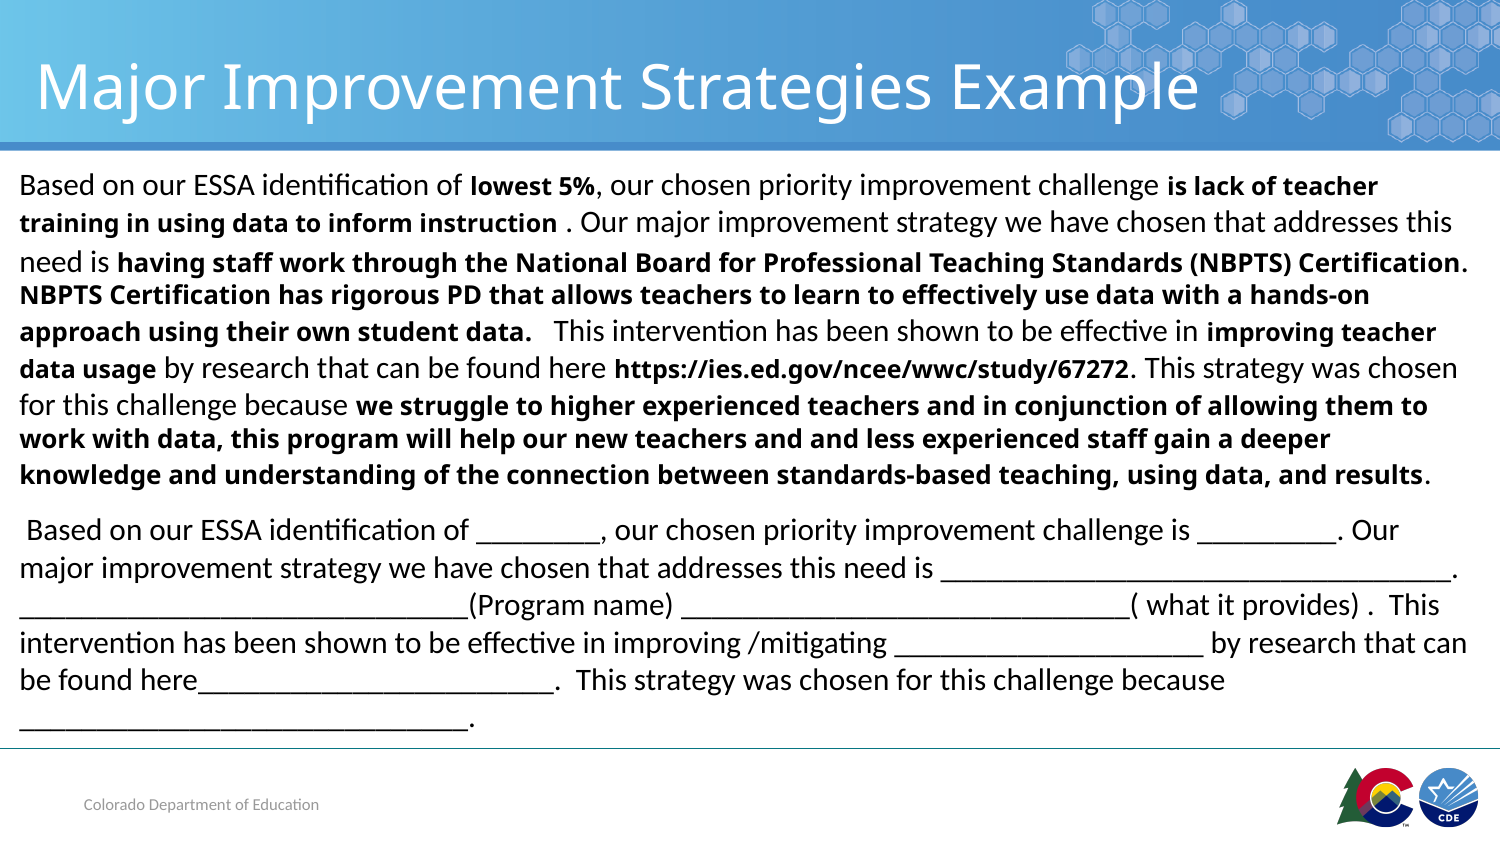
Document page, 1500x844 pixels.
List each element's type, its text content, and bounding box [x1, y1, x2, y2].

list Based on our ESSA identification of lowest 5%, our chosen priority improvement challenge is lack of teacher training in using data to inform instruction . Our major improvement strategy we have chosen that addresses this need is having staff work through the National Board for Professional Teaching Standards (NBPTS) Certification. NBPTS Certification has rigorous PD that allows teachers to learn to effectively use data with a hands-on approach using their own student data. This intervention has been shown to be effective in improving teacher data usage by research that can be found here https://ies.ed.gov/ncee/wwc/study/67272. This strategy was chosen for this challenge because we struggle to higher experienced teachers and in conjunction of allowing them to work with data, this program will help our new teachers and and less experienced staff gain a deeper knowledge and understanding of the connection between standards-based teaching, using data, and results. Based on our ESSA identification of ________, our chosen priority improvement challenge is _________. Our major improvement strategy we have chosen that addresses this need is _________________________________. _____________________________(Program name) _____________________________( what it provides) . This intervention has been shown to be effective in improving /mitigating ____________________ by research that can be found here_______________________. This strategy was chosen for this challenge because _____________________________. [19, 163, 1473, 745]
picture [1336, 767, 1479, 828]
picture [0, 0, 1500, 151]
title Major Improvement Strategies Example [34, 37, 1433, 132]
